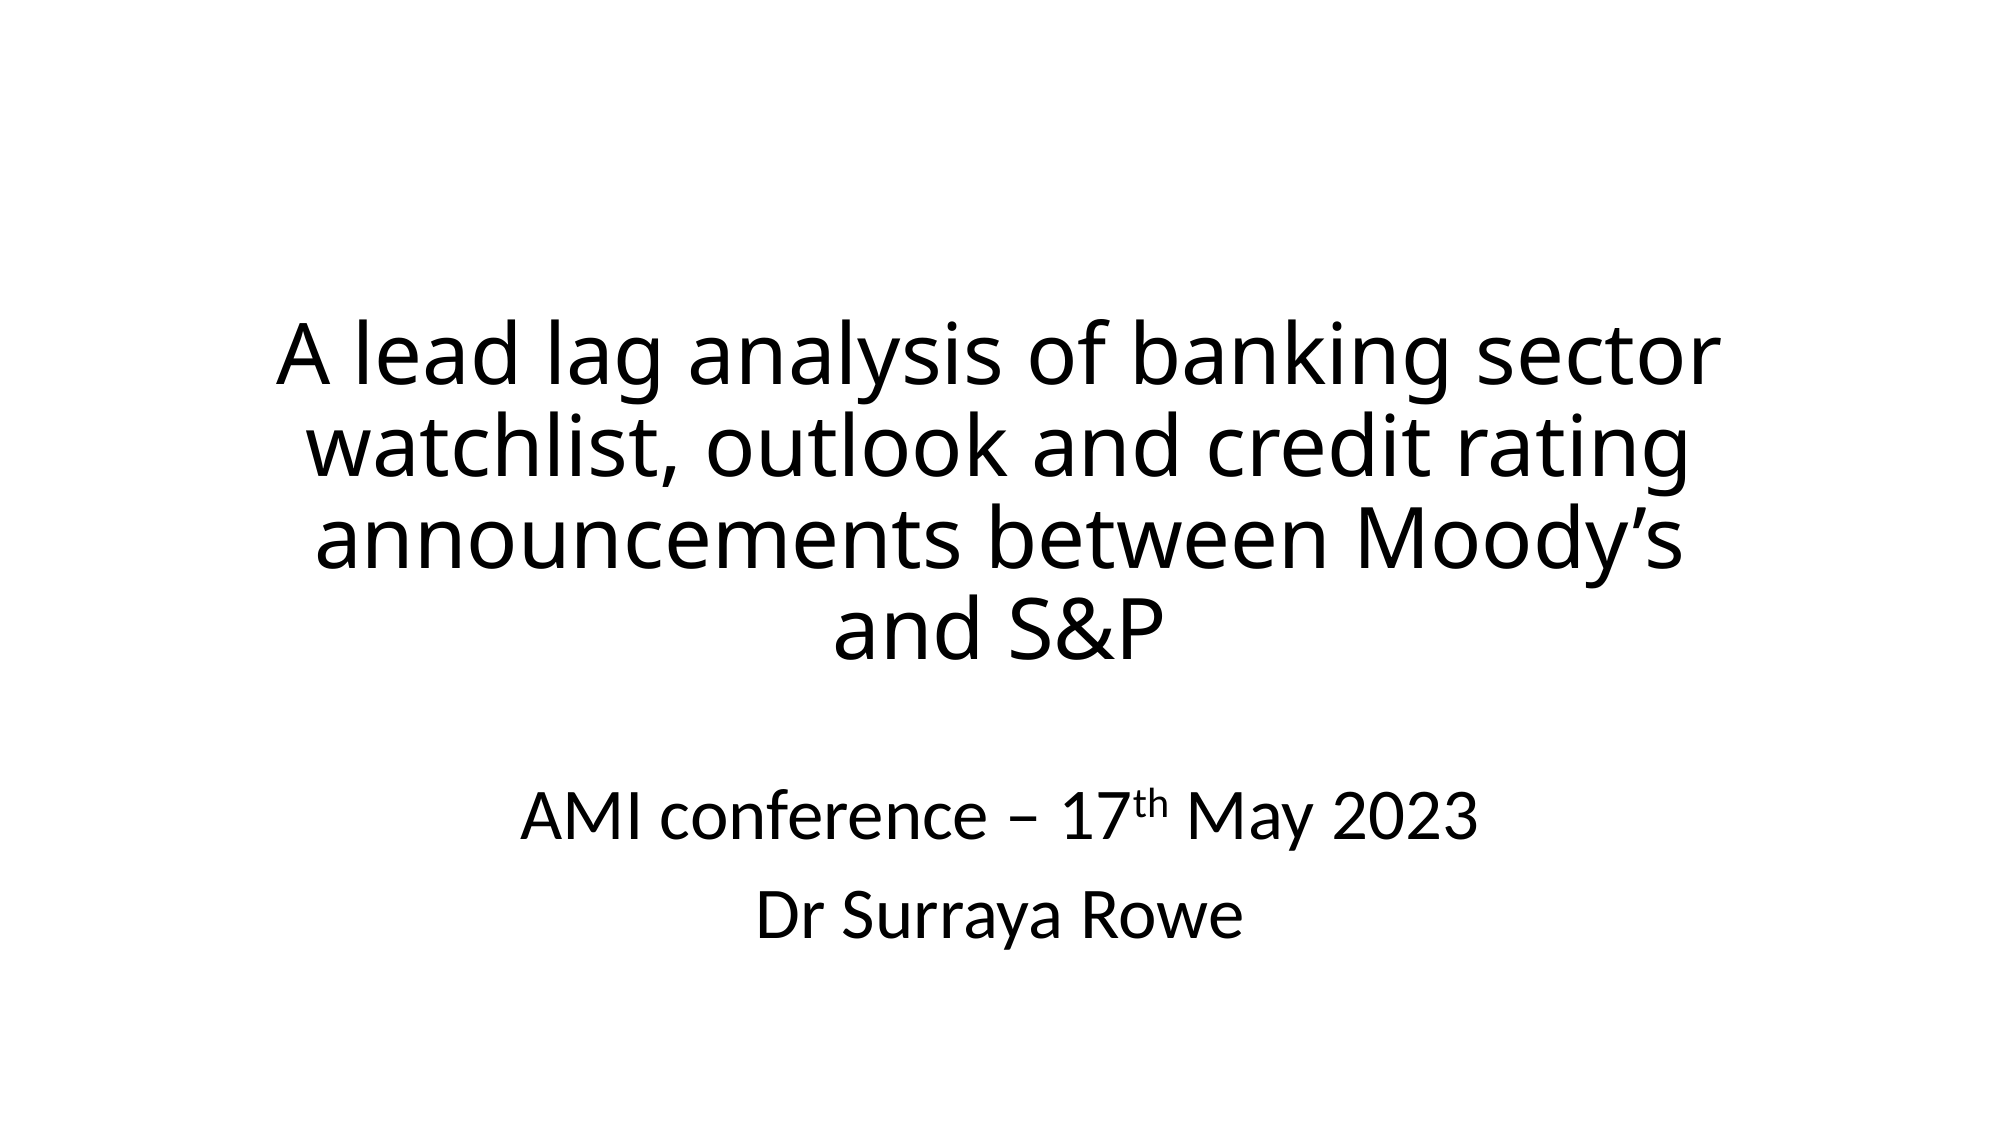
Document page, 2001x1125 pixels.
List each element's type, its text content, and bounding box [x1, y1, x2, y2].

title A lead lag analysis of banking sector watchlist, outlook and credit rating announcements between Moody’s and S&P [249, 294, 1750, 686]
subtitle AMI conference – 17th May 2023 Dr Surraya Rowe [249, 768, 1750, 1041]
